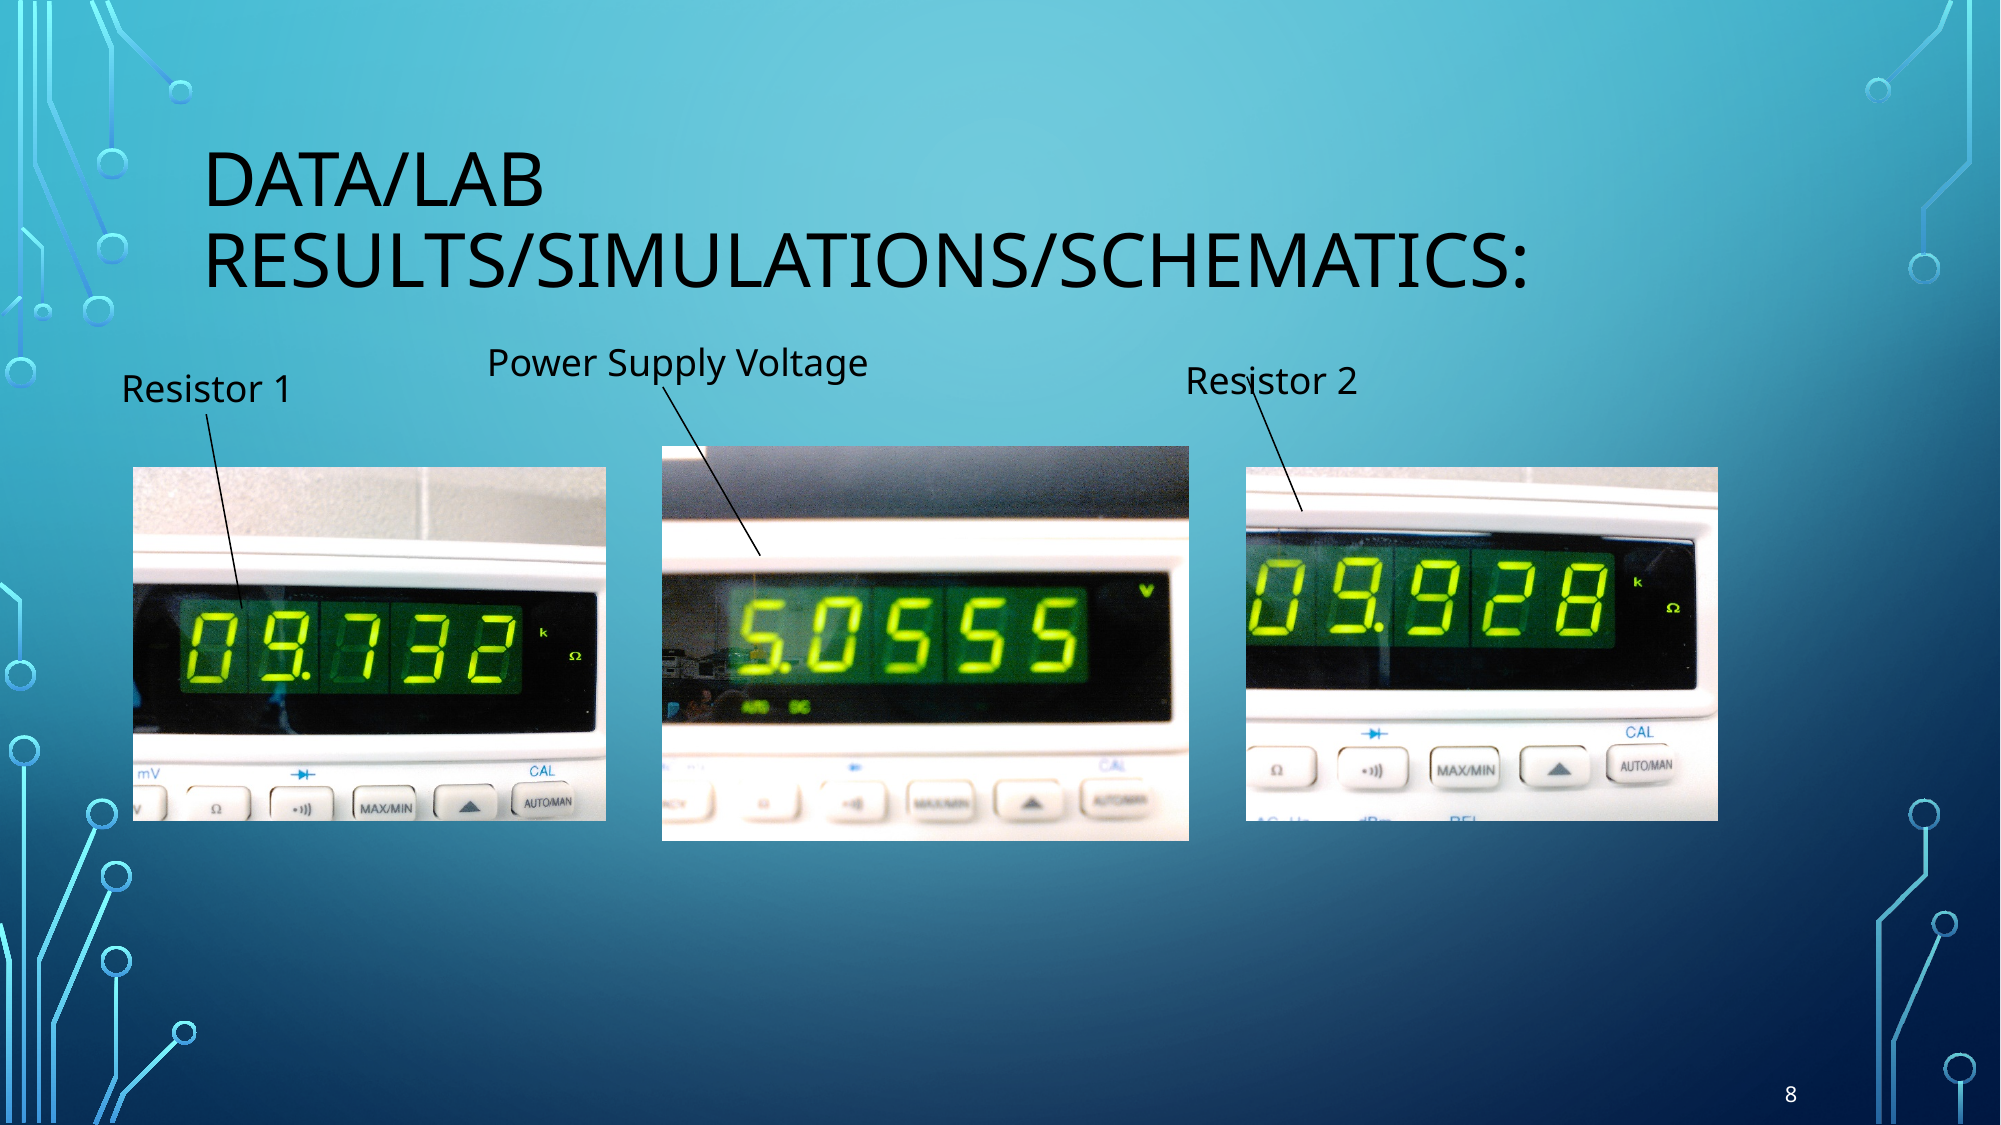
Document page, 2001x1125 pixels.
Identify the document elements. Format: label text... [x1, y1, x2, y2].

slide_number 8 [1685, 1065, 1813, 1125]
picture [133, 466, 606, 821]
text_box Resistor 1 [106, 357, 310, 418]
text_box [1246, 376, 1303, 512]
text_box Power Supply Voltage [472, 331, 884, 391]
picture [1246, 466, 1719, 821]
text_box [662, 386, 761, 556]
text_box Resistor 2 [1170, 349, 1374, 410]
picture [662, 446, 1190, 842]
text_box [205, 413, 243, 609]
title Data/Lab Results/Simulations/Schematics: [187, 101, 1813, 344]
